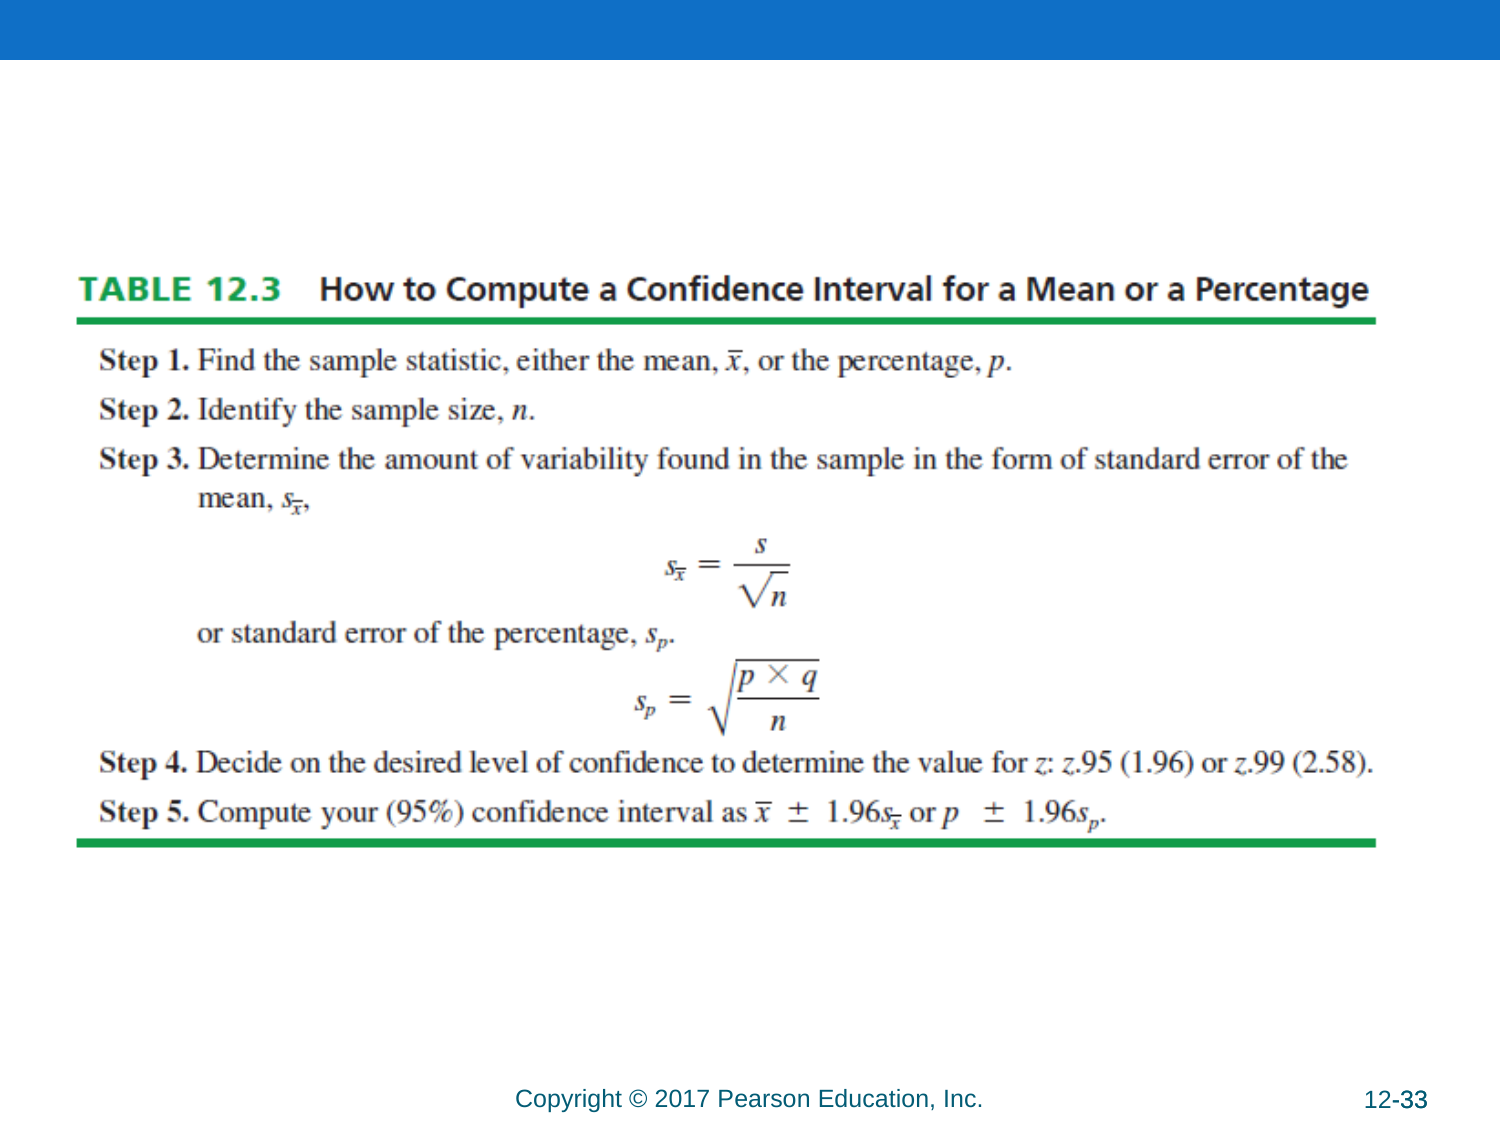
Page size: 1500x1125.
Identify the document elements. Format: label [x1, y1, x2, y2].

picture [641, 1100, 647, 1107]
picture [56, 261, 1412, 879]
